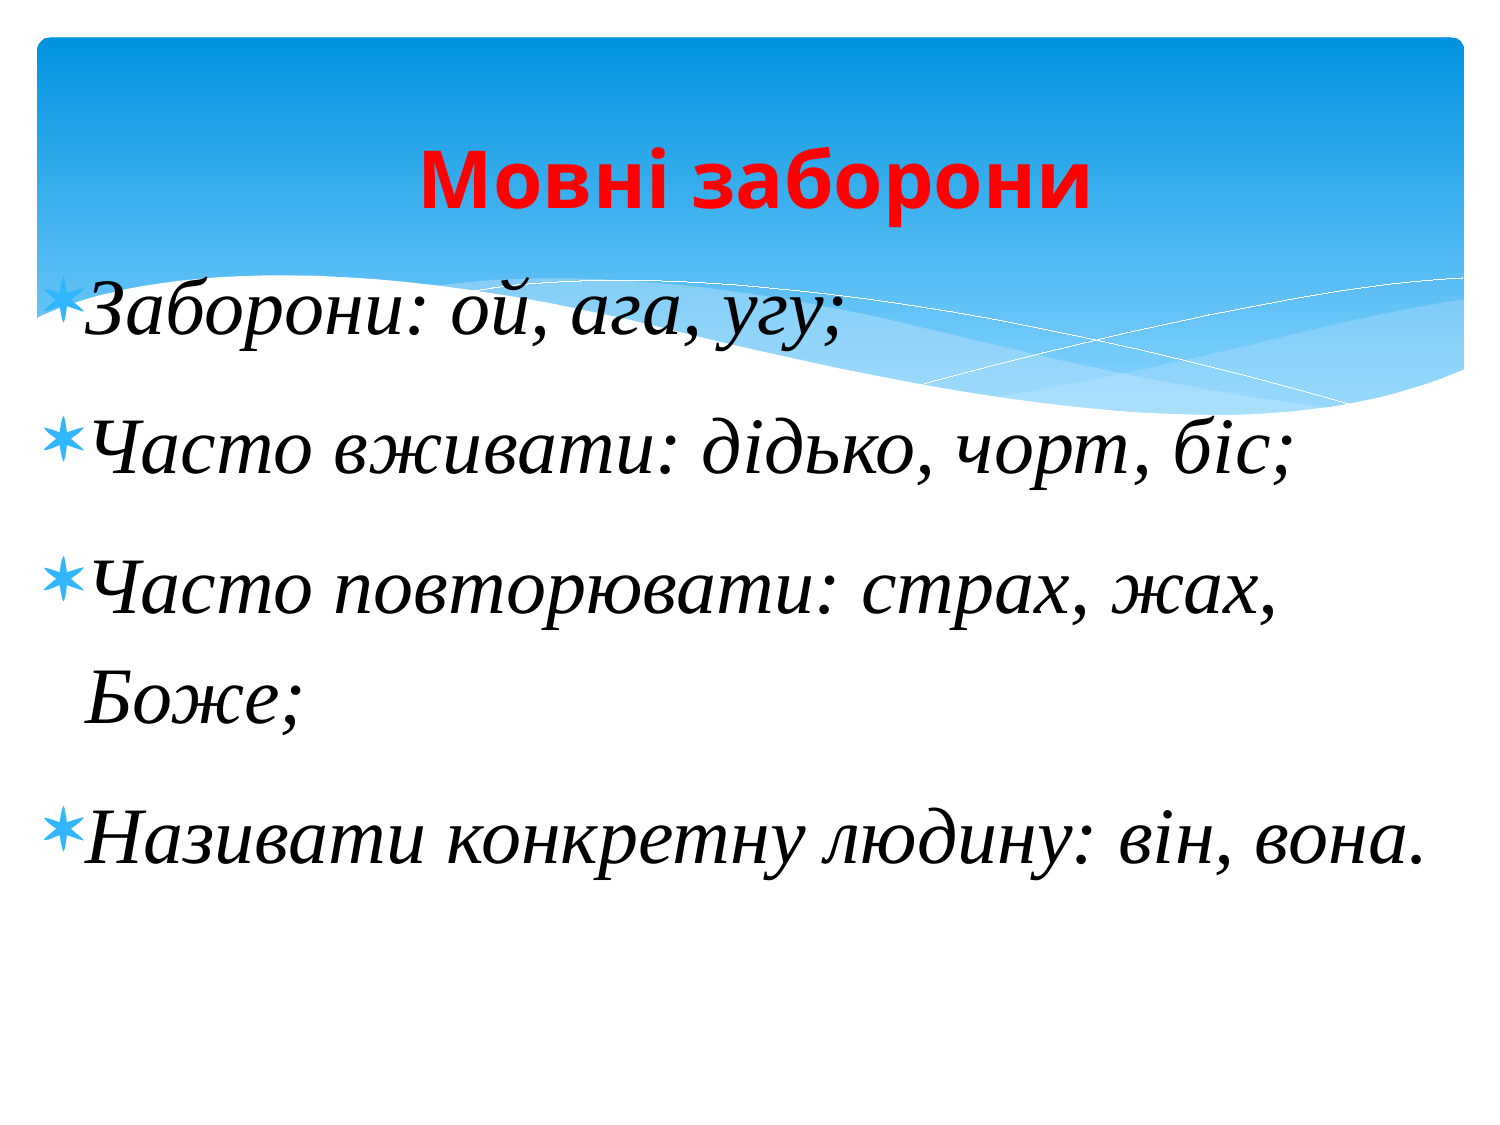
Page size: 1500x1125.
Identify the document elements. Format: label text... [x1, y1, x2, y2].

list Мовні заборони Заборони: ой, ага, угу; Часто вживати: дідько, чорт, біс; Часто повторювати: страх, жах, Боже; Називати конкретну людину: він, вона. [29, 66, 1483, 1005]
